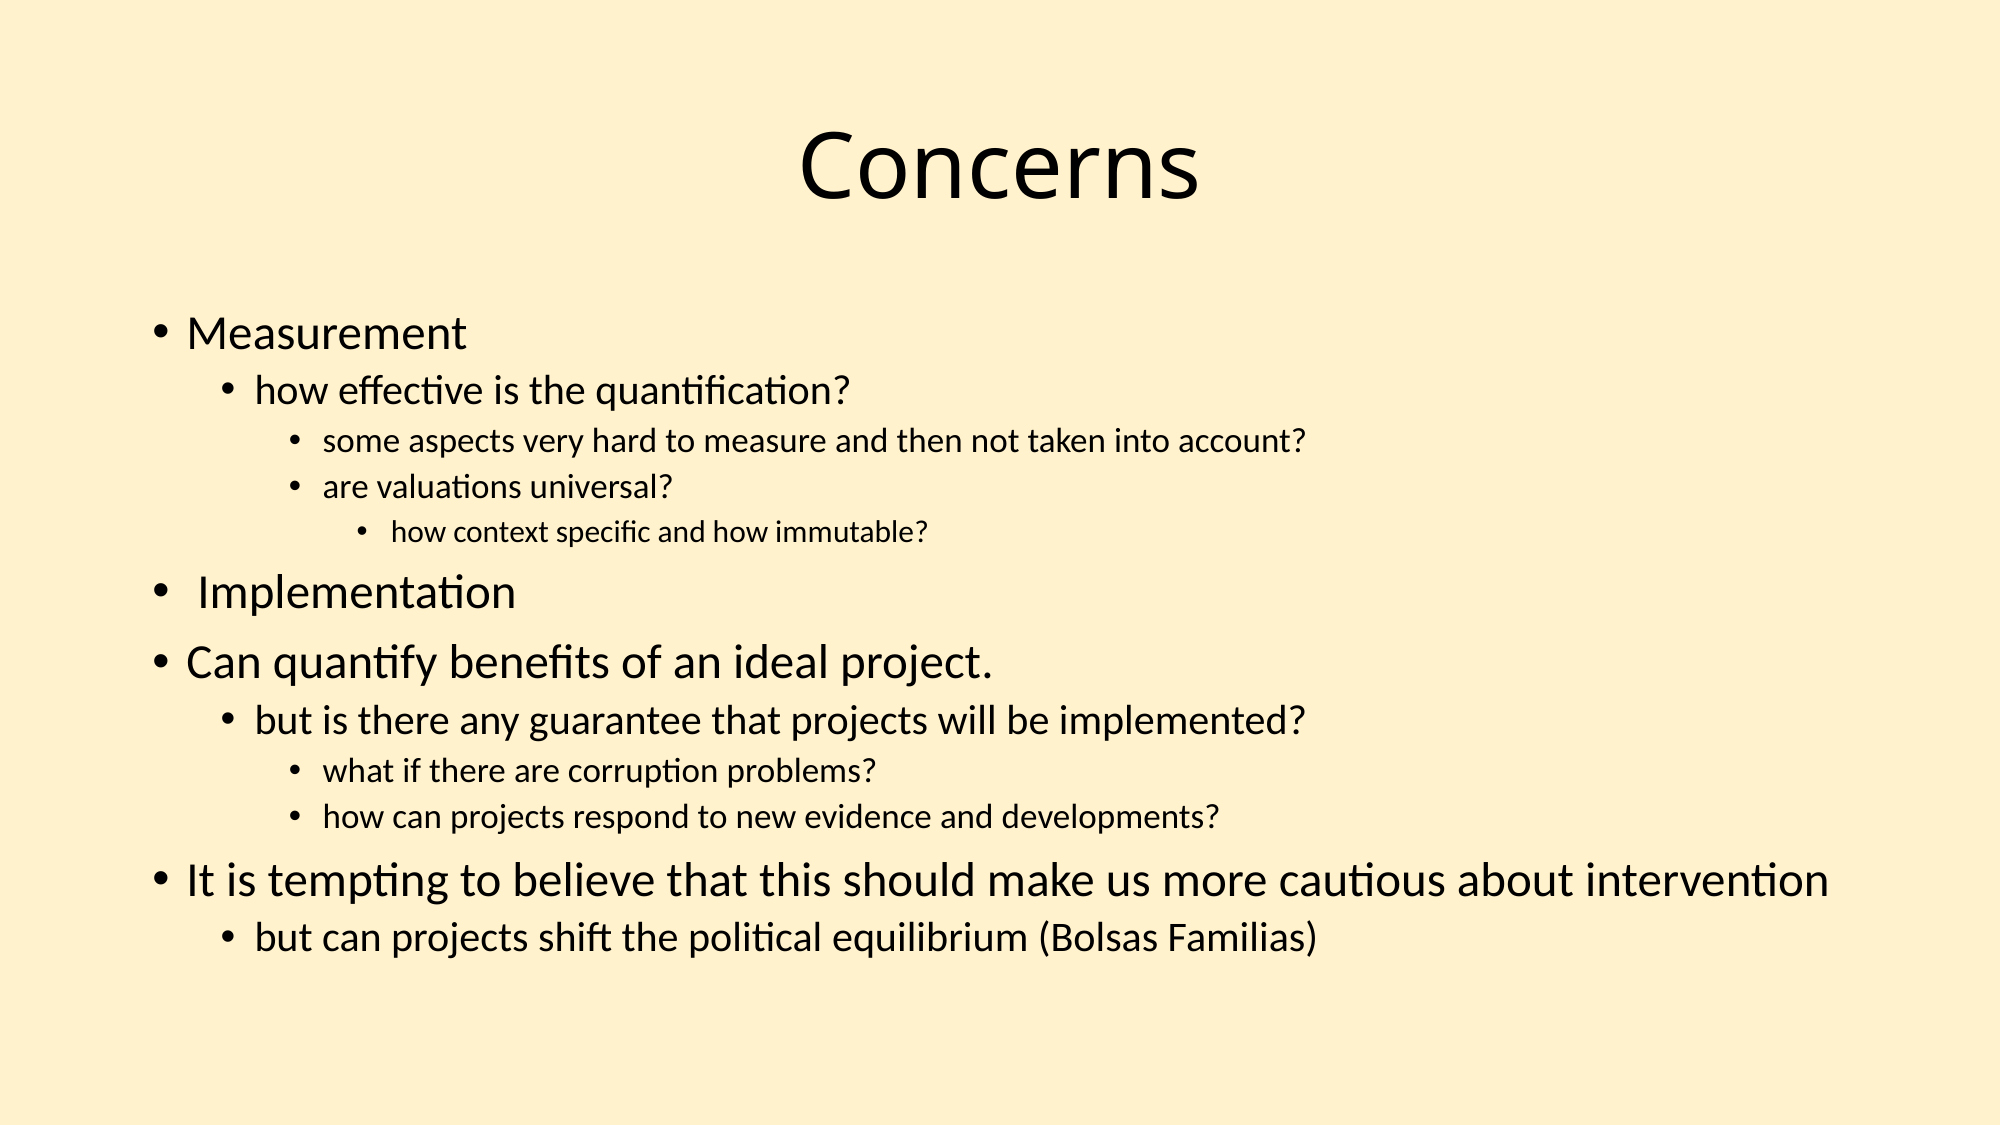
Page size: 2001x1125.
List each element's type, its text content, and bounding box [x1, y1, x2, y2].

list Measurement how effective is the quantification? some aspects very hard to measure and then not taken into account? are valuations universal? how context specific and how immutable? Implementation Can quantify benefits of an ideal project. but is there any guarantee that projects will be implemented? what if there are corruption problems? how can projects respond to new evidence and developments? It is tempting to believe that this should make us more cautious about intervention but can projects shift the political equilibrium (Bolsas Familias) [137, 299, 1863, 1014]
title Concerns [137, 59, 1863, 278]
